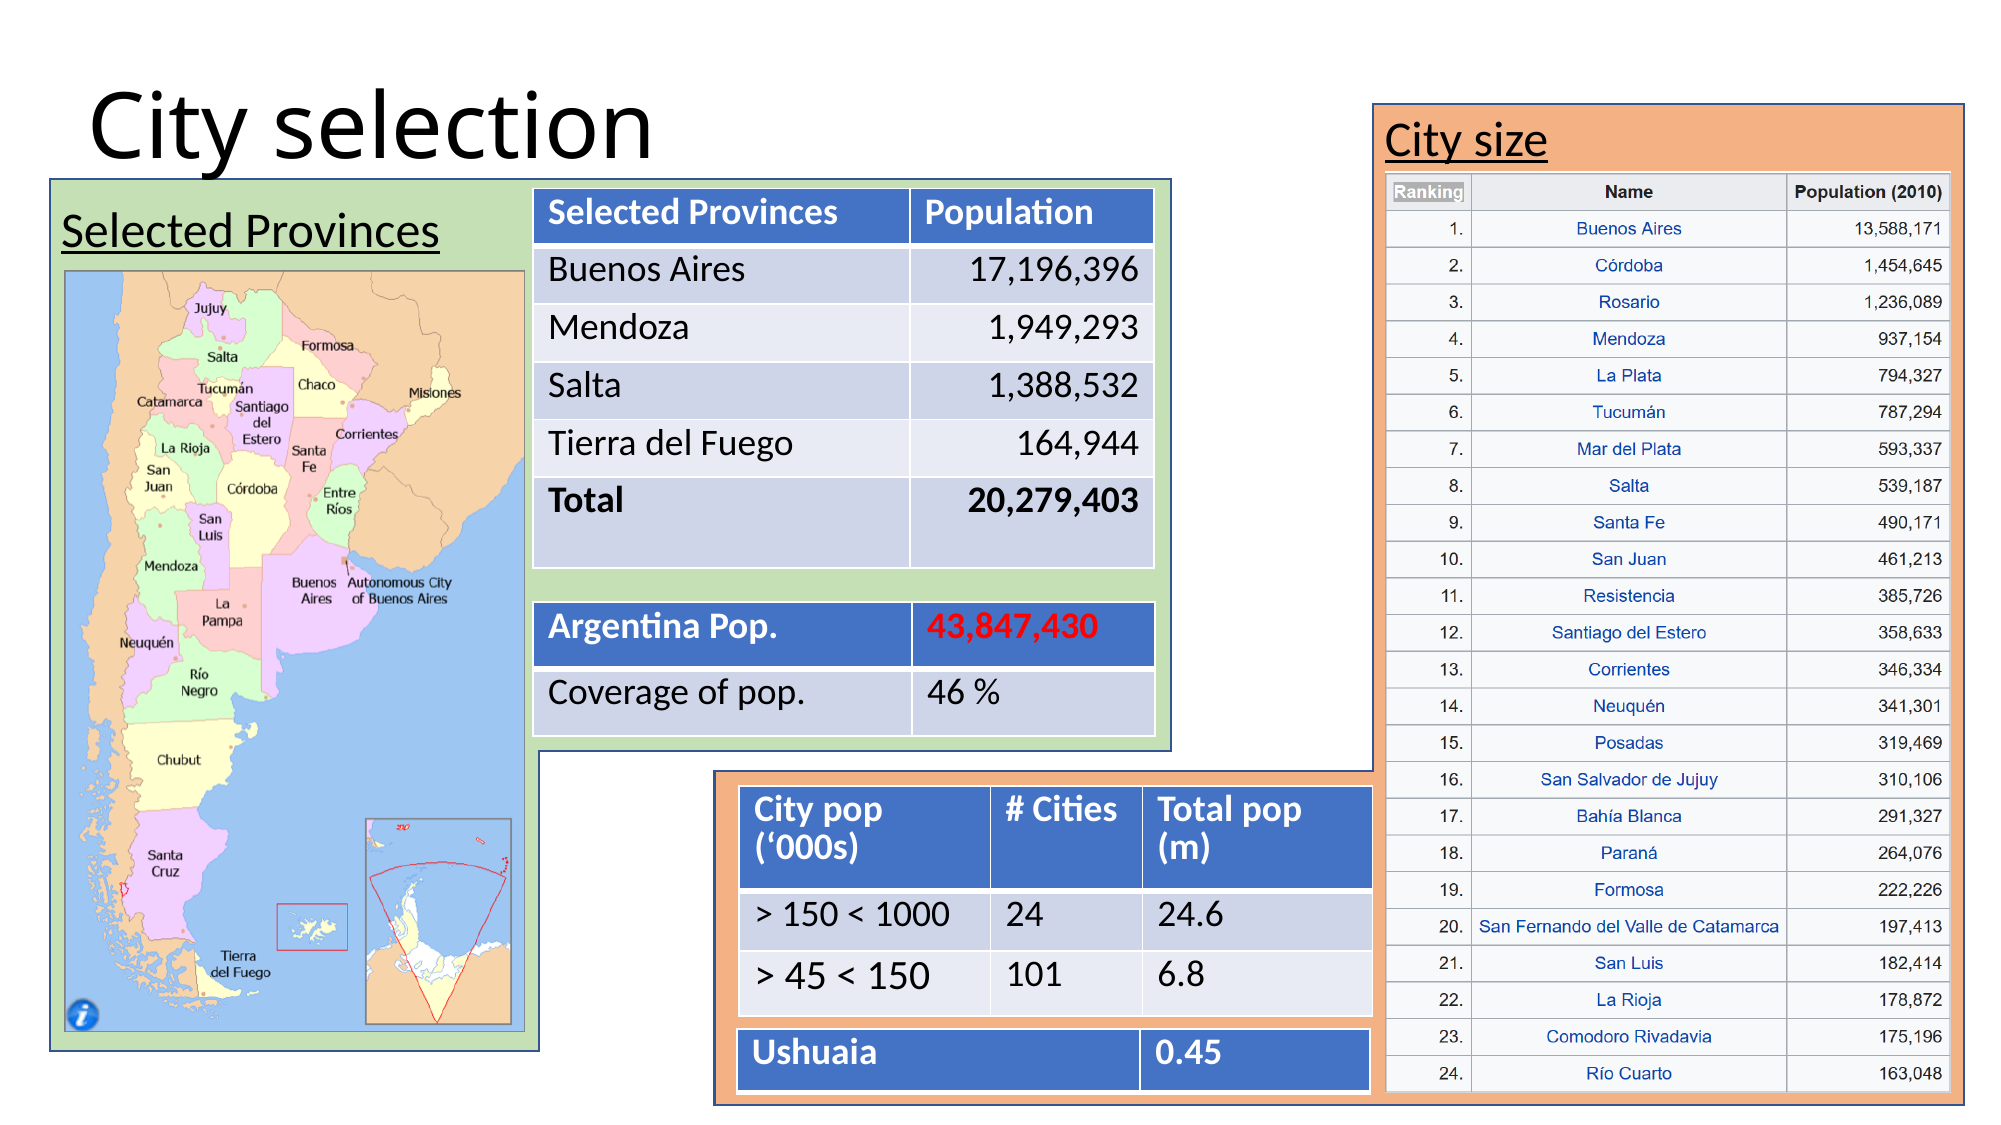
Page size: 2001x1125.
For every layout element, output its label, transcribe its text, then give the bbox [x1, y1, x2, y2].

table_header # Cities [991, 787, 1142, 888]
text_box [49, 178, 72, 185]
text_box City size [1369, 95, 1852, 174]
table_cell 24 [991, 894, 1142, 950]
table_cell 46 % [913, 672, 1154, 735]
table_cell Buenos Aires [534, 249, 909, 303]
table_header 43,847,430 [913, 603, 1154, 666]
table_cell 1,949,293 [911, 305, 1153, 361]
table_cell Coverage of pop. [534, 672, 911, 735]
table_header Argentina Pop. [534, 603, 911, 666]
title City selection [72, 19, 1798, 238]
table_cell 6.8 [1143, 952, 1372, 1015]
table_cell > 150 < 1000 [740, 894, 990, 950]
text_box Selected Provinces [46, 185, 528, 265]
text_box [49, 238, 1172, 1052]
table_cell 17,196,396 [911, 249, 1153, 303]
text_box [713, 103, 1965, 1106]
table_cell 24.6 [1143, 894, 1372, 950]
table_cell > 45 < 150 [740, 952, 990, 1015]
table_header 0.45 [1141, 1030, 1369, 1090]
table_cell Total [534, 478, 909, 567]
table_header Ushuaia [738, 1030, 1139, 1090]
table_cell 164,944 [911, 420, 1153, 476]
table_cell Salta [534, 363, 909, 419]
table_header City pop (‘000s) [740, 787, 990, 888]
table_header Selected Provinces [534, 189, 909, 243]
table_cell 20,279,403 [911, 478, 1153, 567]
table_header Population [911, 189, 1153, 243]
table_cell Mendoza [534, 305, 909, 361]
table_cell 101 [991, 952, 1142, 1015]
table_cell Tierra del Fuego [534, 420, 909, 476]
table_cell 1,388,532 [911, 363, 1153, 419]
picture [1385, 171, 1951, 1093]
picture [63, 270, 525, 1032]
table_header Total pop (m) [1143, 787, 1372, 888]
